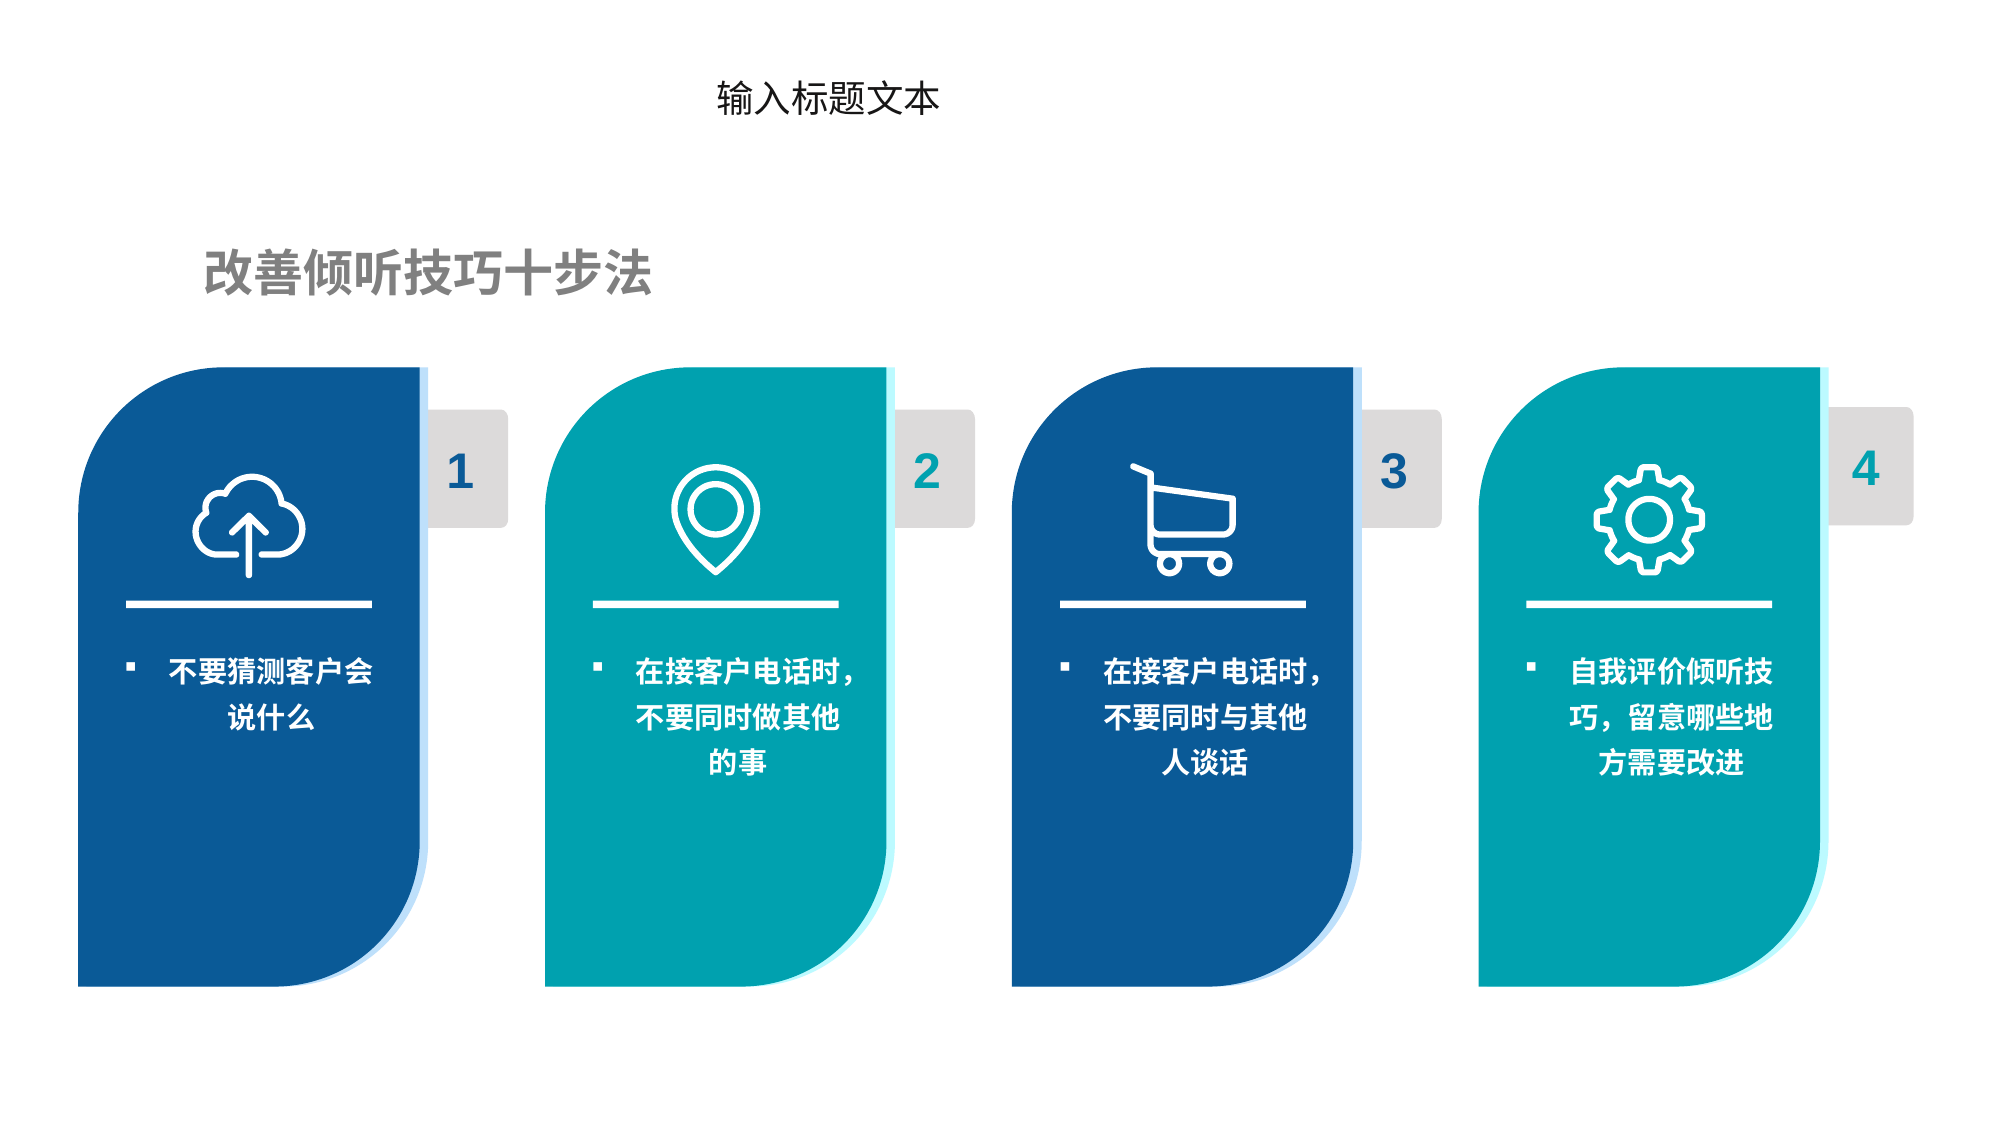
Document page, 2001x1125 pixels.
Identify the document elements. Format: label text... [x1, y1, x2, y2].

text_box 改善倾听技巧十步法 [40, 216, 816, 310]
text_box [78, 367, 1914, 987]
text_box 输入标题文本 [701, 67, 1300, 128]
